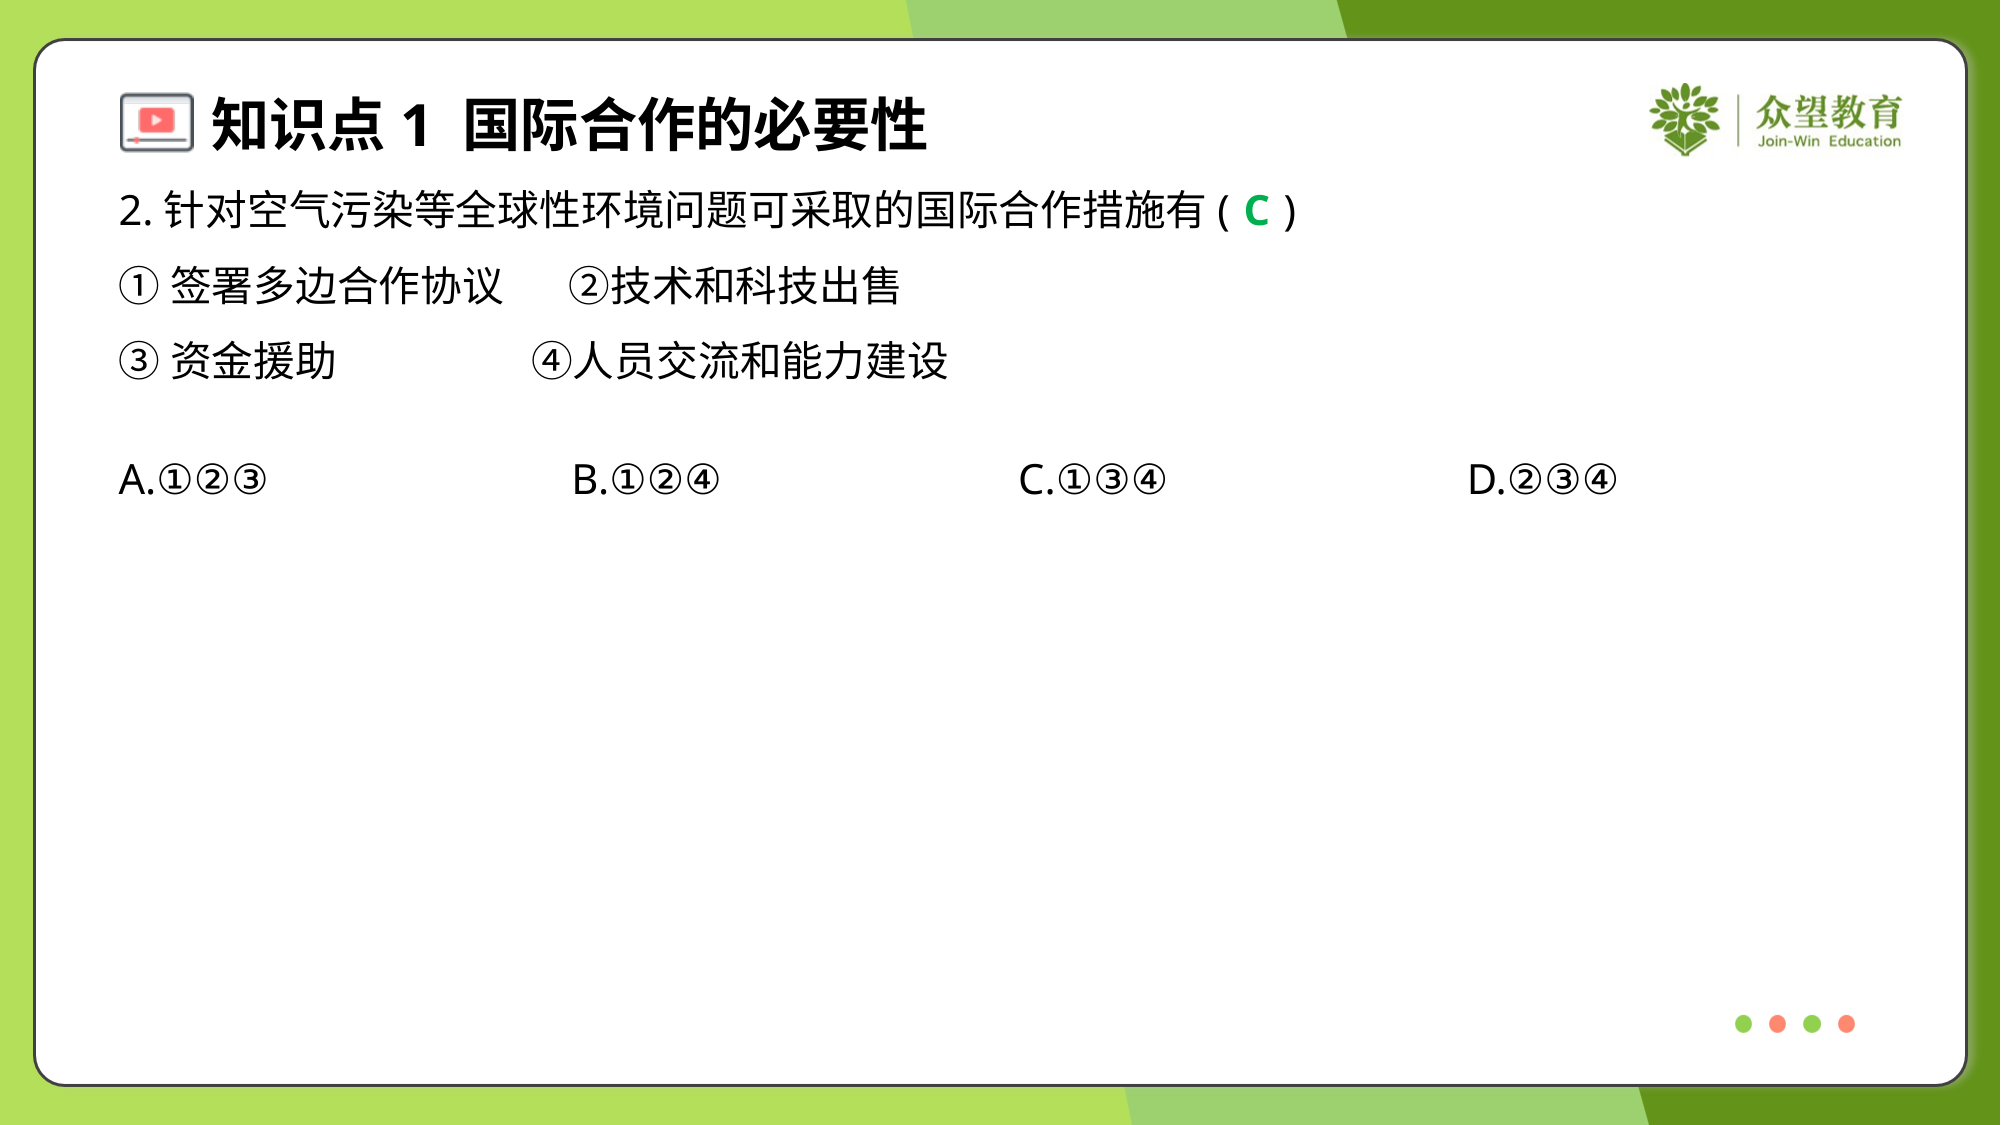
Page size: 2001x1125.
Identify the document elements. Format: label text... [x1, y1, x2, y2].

picture [0, 0, 2000, 1125]
text_box C [1227, 158, 1286, 226]
text_box 2.针对空气污染等全球性环境问题可采取的国际合作措施有( ) [118, 158, 1227, 226]
text_box ①签署多边合作协议 ②技术和科技出售 ③资金援助 ④人员交流和能力建设 [118, 234, 1883, 302]
text_box A.①②③ B.①②④ C.①③④ D.②③④ [118, 427, 1883, 494]
text_box 2.针对空气污染等全球性环境问题可采取的国际合作措施有( ) [1286, 158, 1883, 226]
